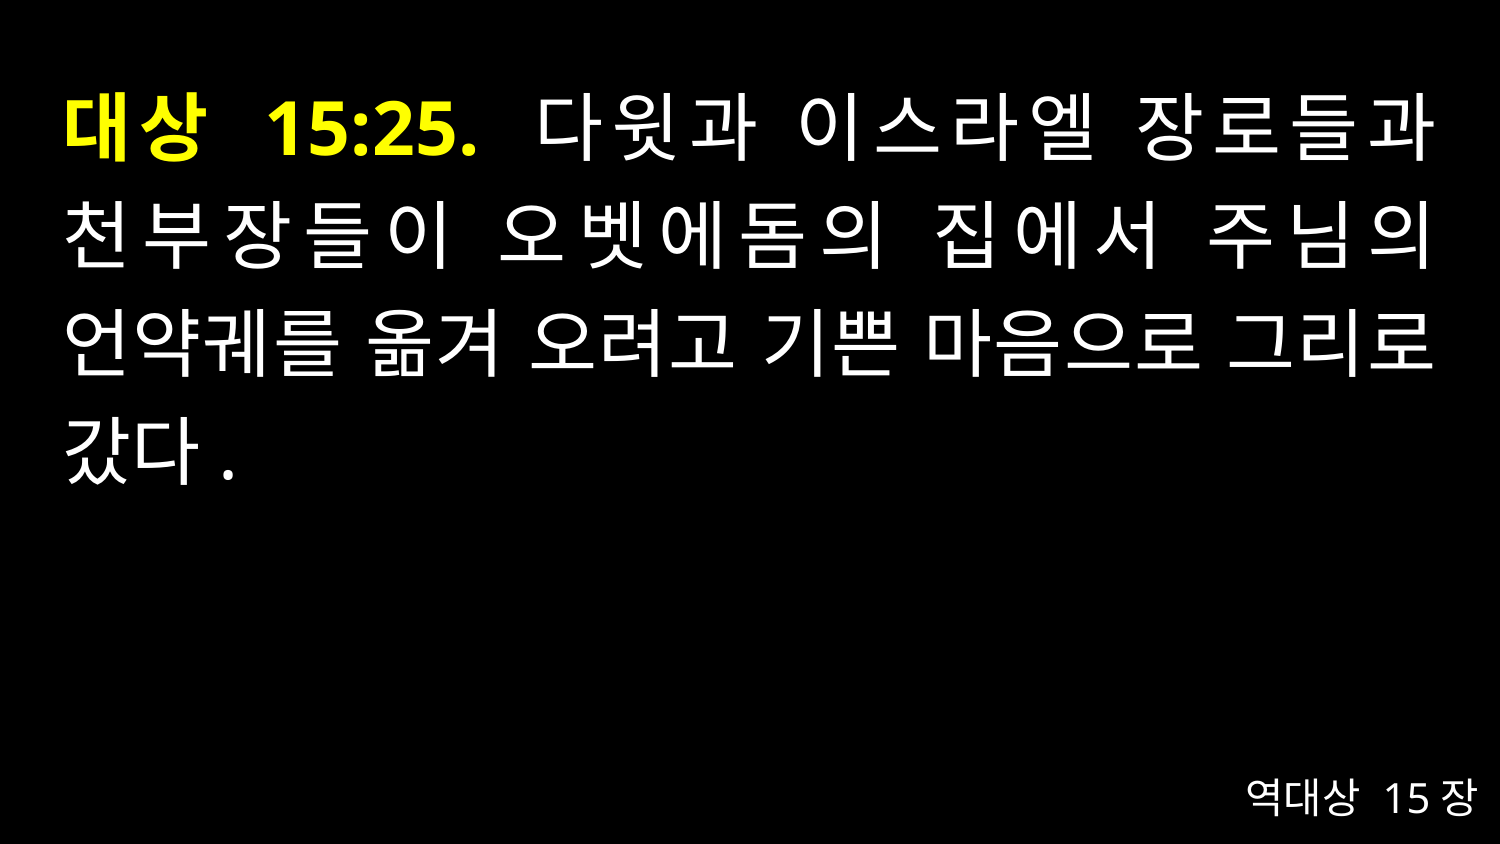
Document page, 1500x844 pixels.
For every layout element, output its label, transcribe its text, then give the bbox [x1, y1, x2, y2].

subtitle 역대상 15장 [916, 770, 1500, 844]
title 대상 15:25. 다윗과 이스라엘 장로들과 천부장들이 오벳에돔의 집에서 주님의 언약궤를 옮겨 오려고 기쁜 마음으로 그리로 갔다. [0, 0, 1500, 844]
